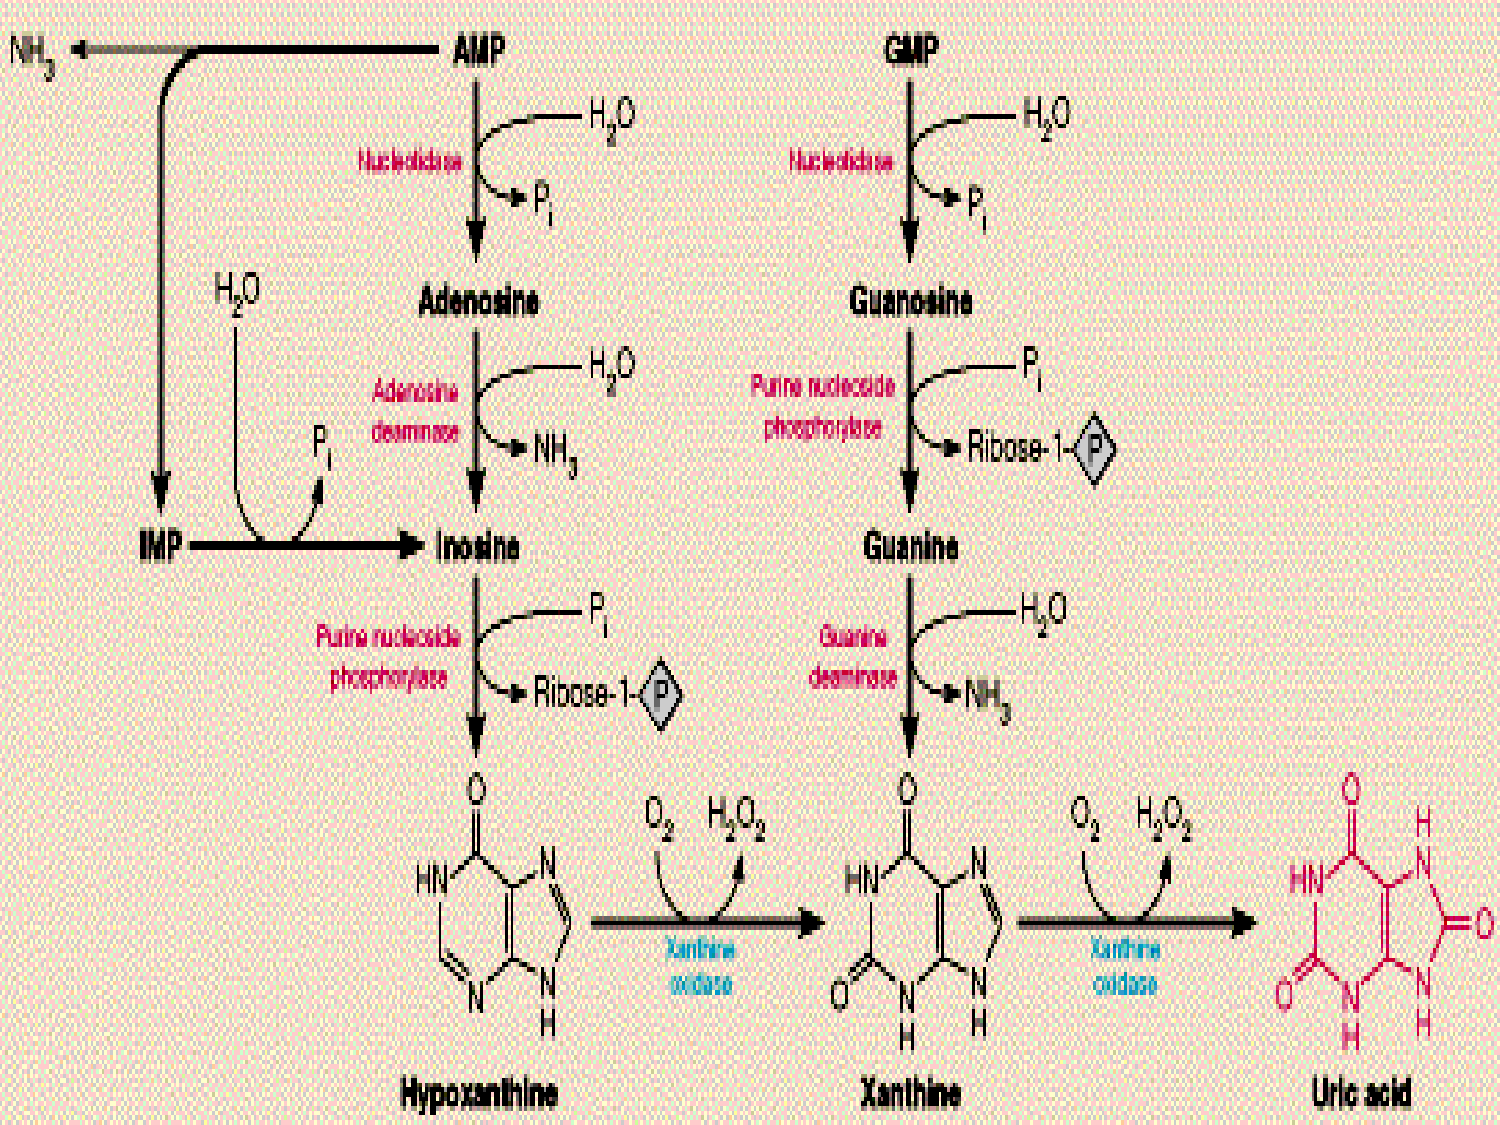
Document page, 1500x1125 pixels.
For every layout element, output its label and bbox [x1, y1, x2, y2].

list [0, 0, 1500, 1125]
